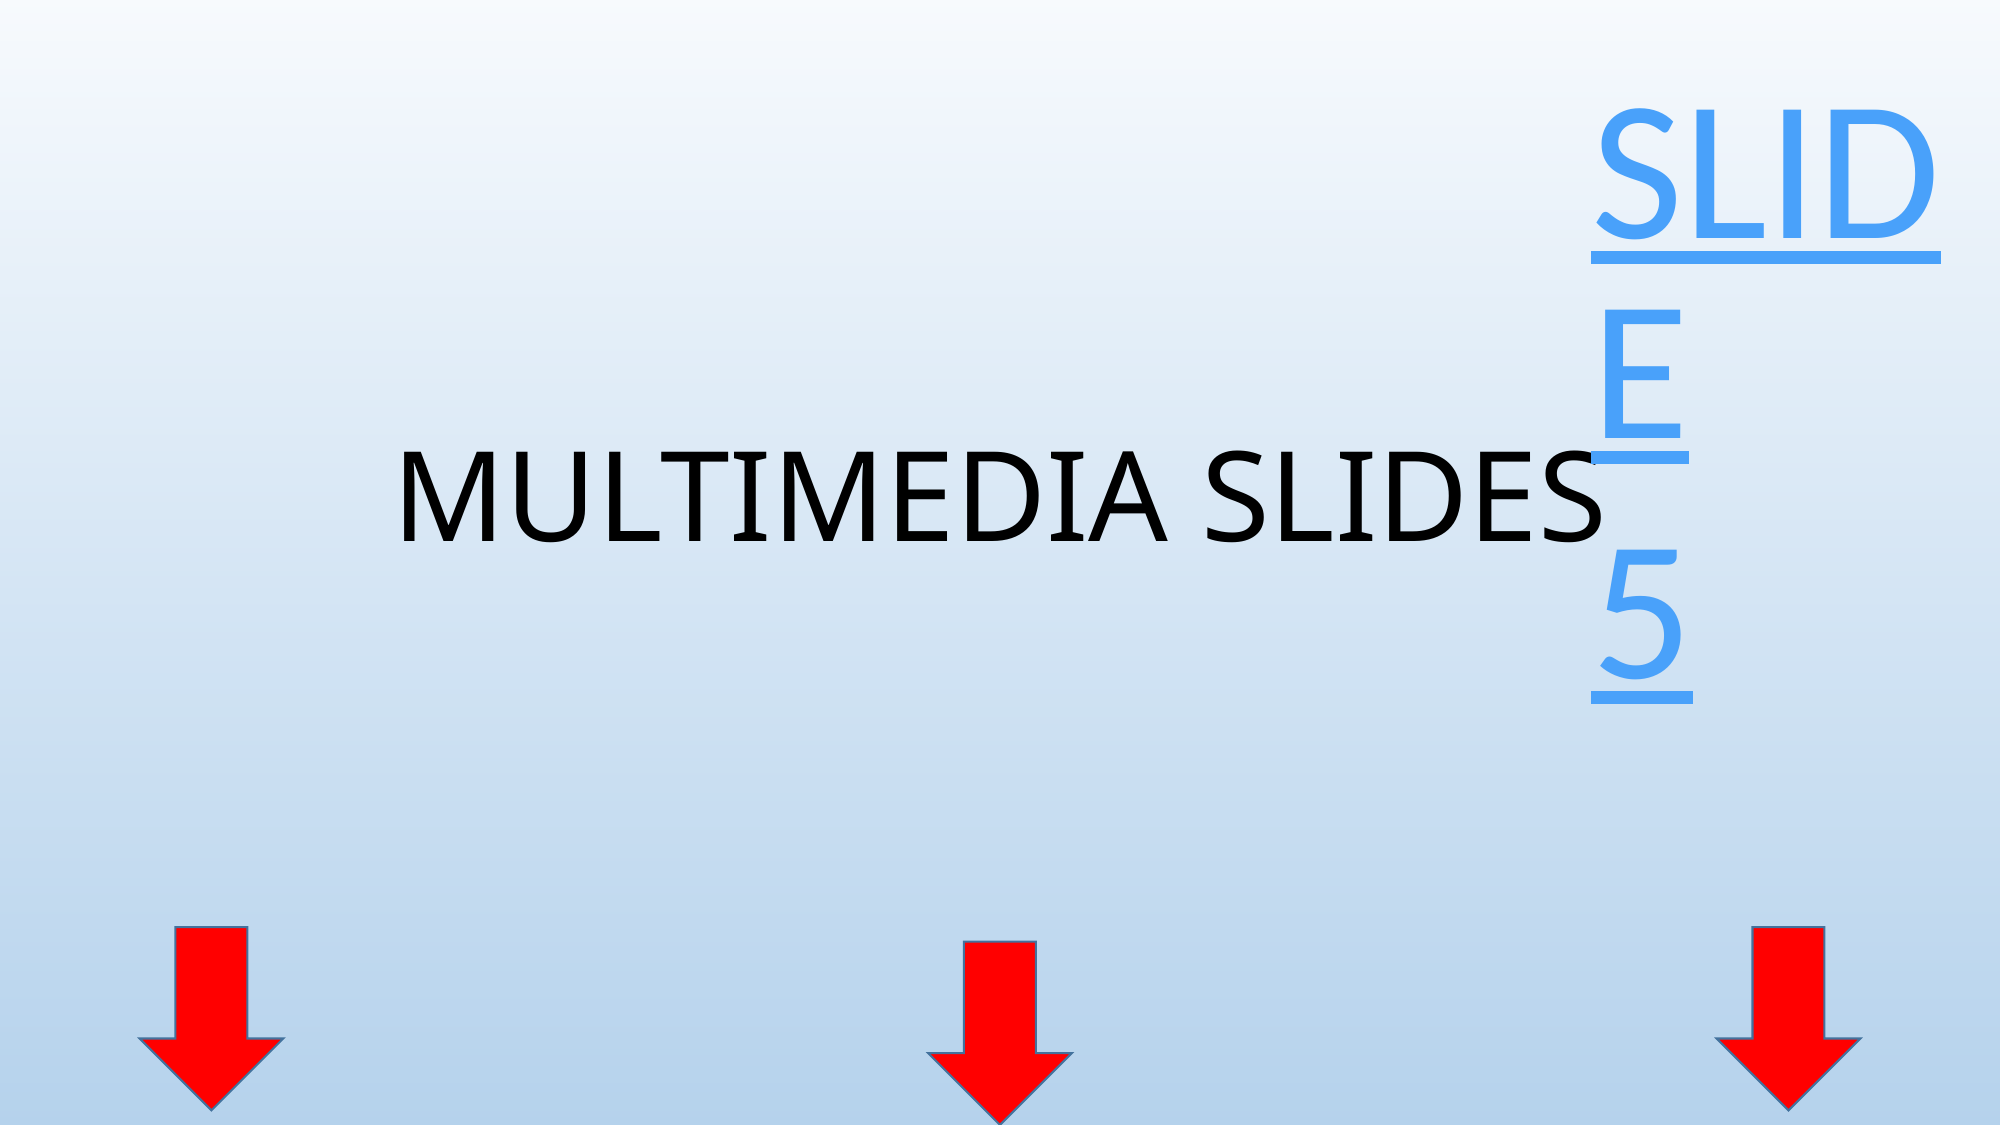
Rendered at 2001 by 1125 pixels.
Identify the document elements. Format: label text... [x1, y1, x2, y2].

text_box [137, 926, 286, 1112]
text_box SLIDE5 [1576, 30, 1959, 526]
text_box [1714, 926, 1863, 1112]
title MULTIMEDIA SLIDES [249, 184, 1750, 576]
text_box [925, 940, 1075, 1125]
